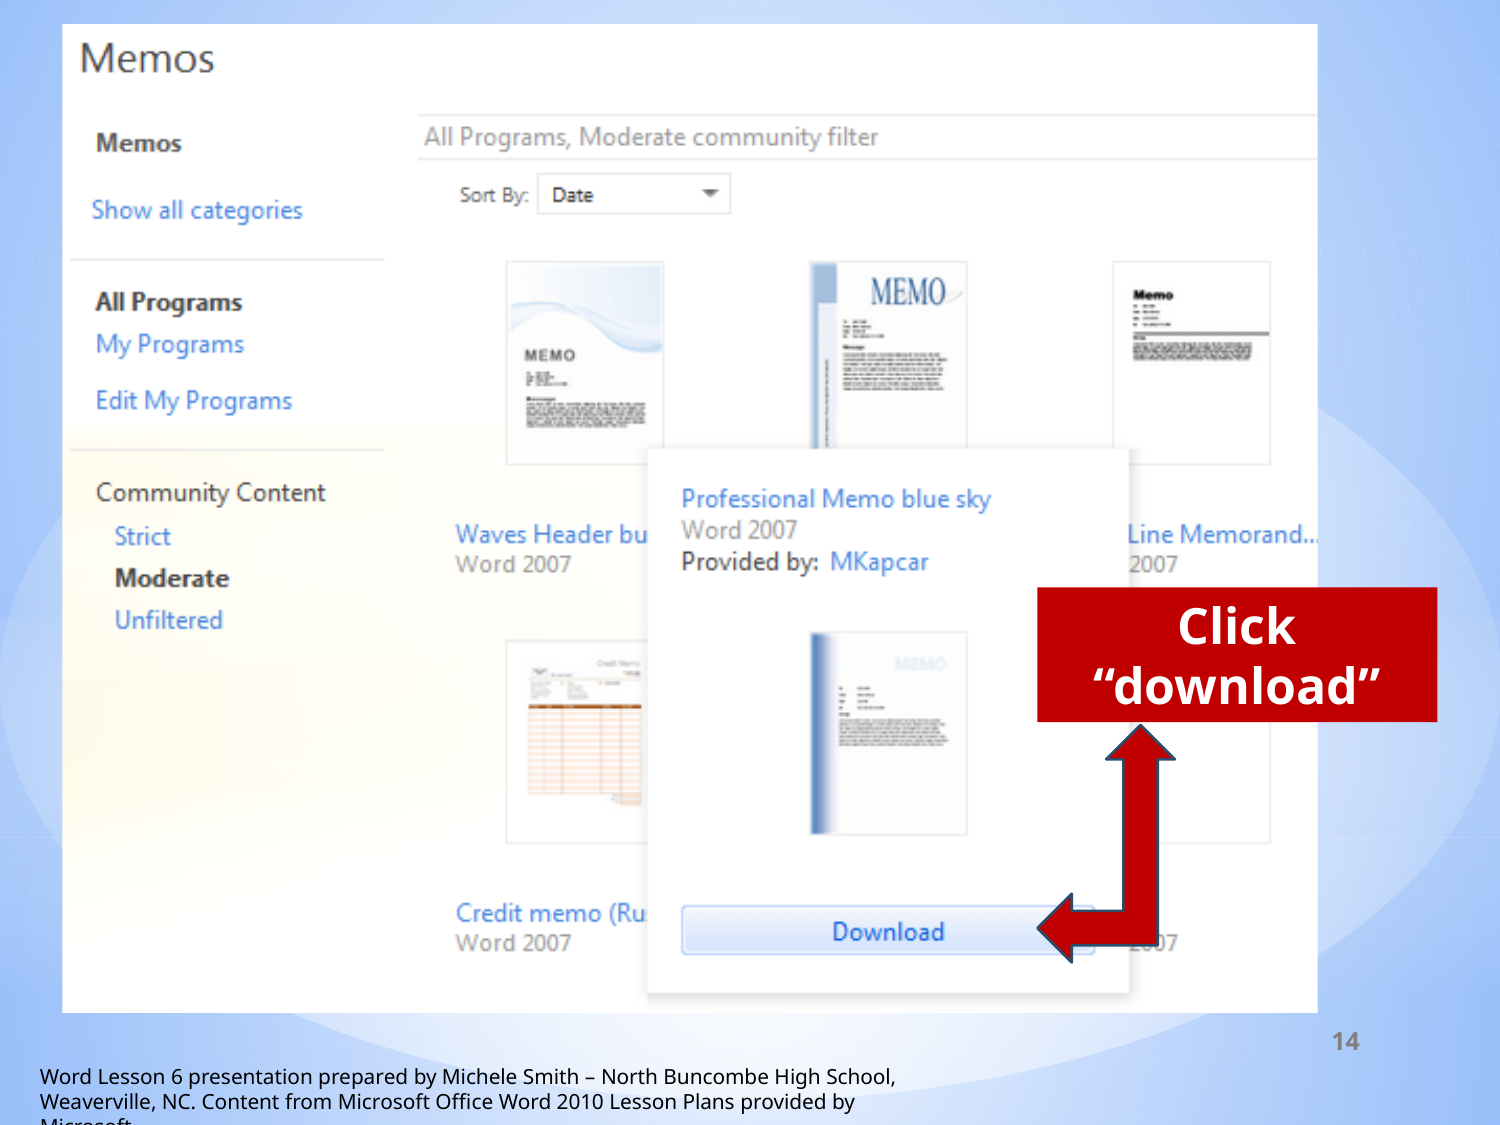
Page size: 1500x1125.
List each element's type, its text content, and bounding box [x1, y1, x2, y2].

text_box Click “download” [1323, 587, 1438, 723]
footer Word Lesson 6 presentation prepared by Michele Smith – North Buncombe High School, Weaverville, NC. Content from Microsoft Office Word 2010 Lesson Plans provided by Microsoft. [24, 1056, 963, 1125]
picture [62, 24, 1318, 1013]
slide_number 14 [1074, 1012, 1375, 1073]
